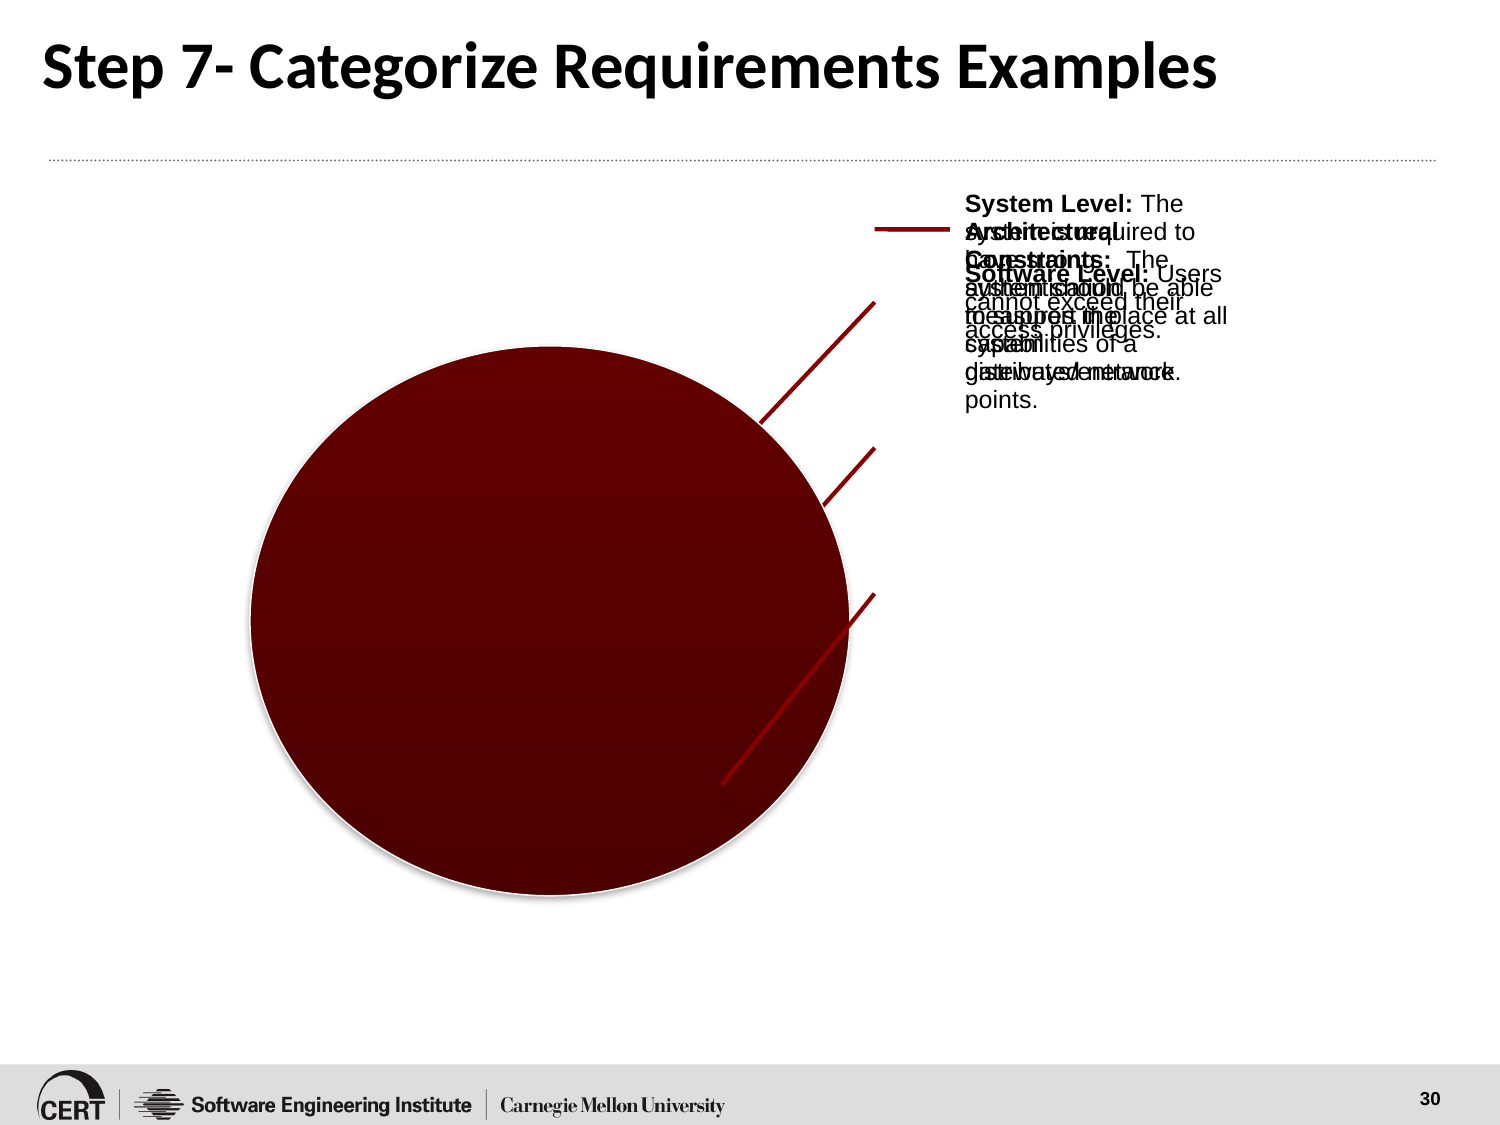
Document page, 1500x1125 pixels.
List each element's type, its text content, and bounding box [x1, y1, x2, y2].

picture [37, 1069, 725, 1122]
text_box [249, 228, 1251, 897]
title Step 7- Categorize Requirements Examples [42, 37, 1434, 155]
